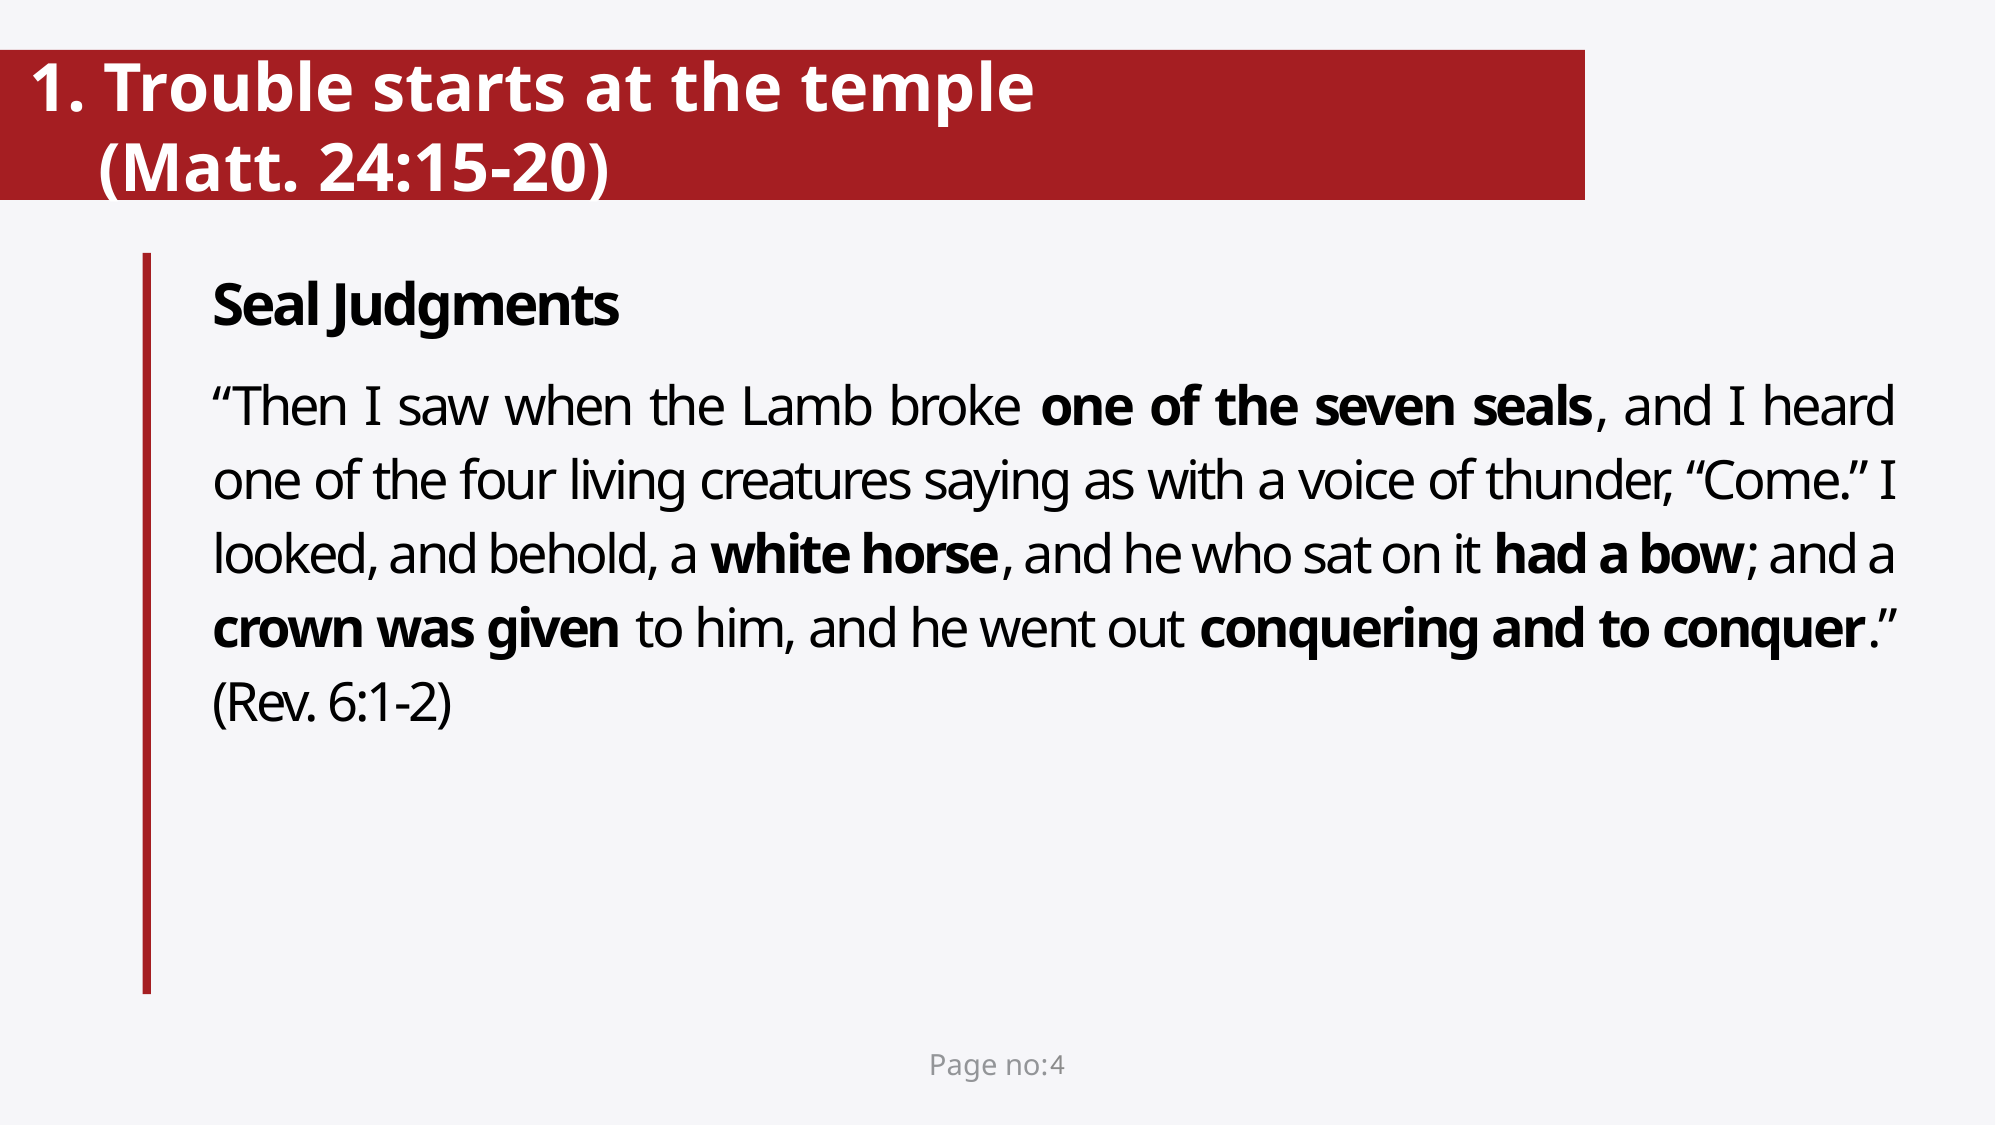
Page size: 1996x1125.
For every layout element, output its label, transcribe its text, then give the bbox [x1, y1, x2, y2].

subtitle Seal Judgments “Then I saw when the Lamb broke one of the seven seals, and I heard one of the four living creatures saying as with a voice of thunder, “Come.” I looked, and behold, a white horse, and he who sat on it had a bow; and a crown was given to him, and he went out conquering and to conquer.” (Rev. 6:1-2) [197, 249, 1910, 1000]
title 1. Trouble starts at the temple (Matt. 24:15-20) [14, 62, 1810, 188]
